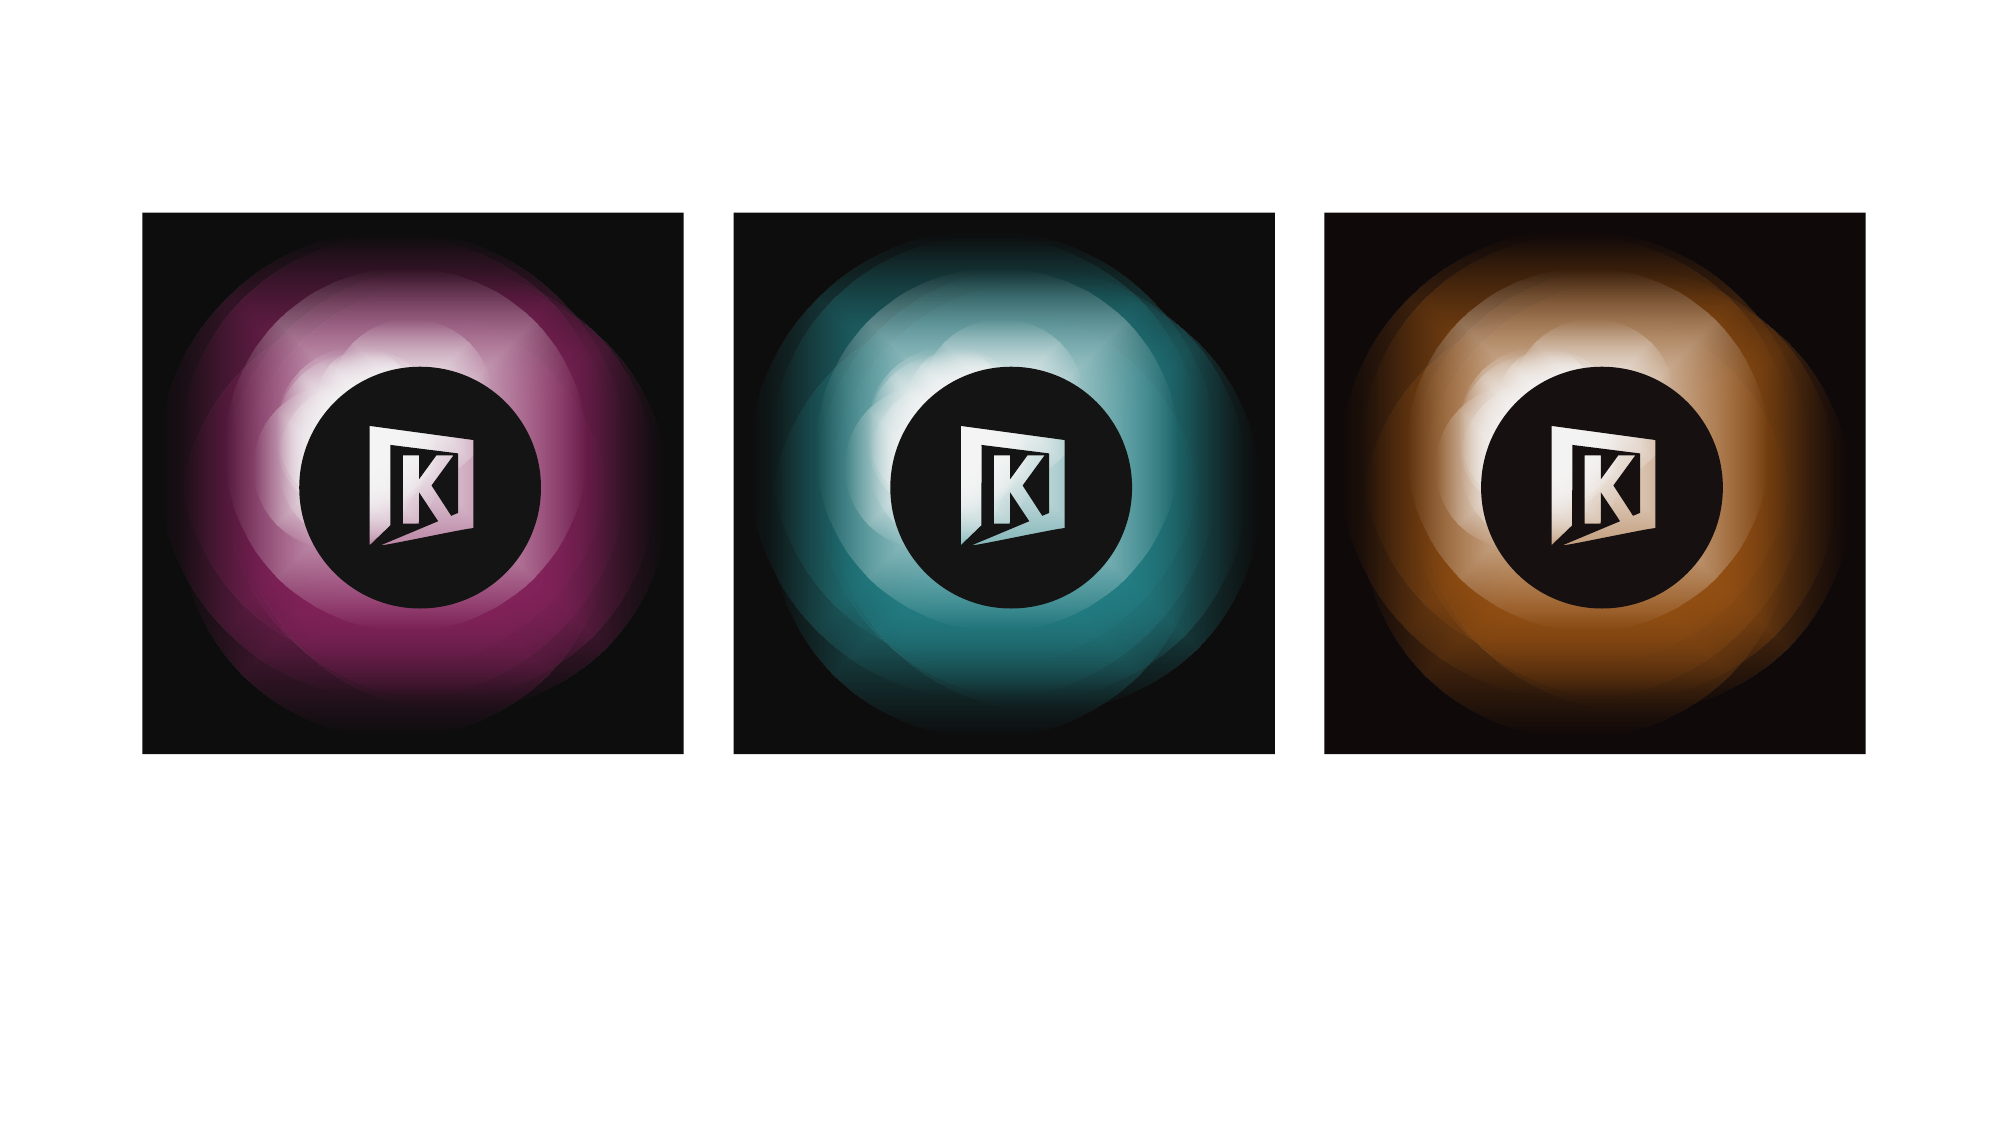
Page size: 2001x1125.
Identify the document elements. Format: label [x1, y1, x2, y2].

text_box [1324, 212, 1866, 755]
text_box [142, 212, 684, 755]
text_box [733, 212, 1275, 755]
